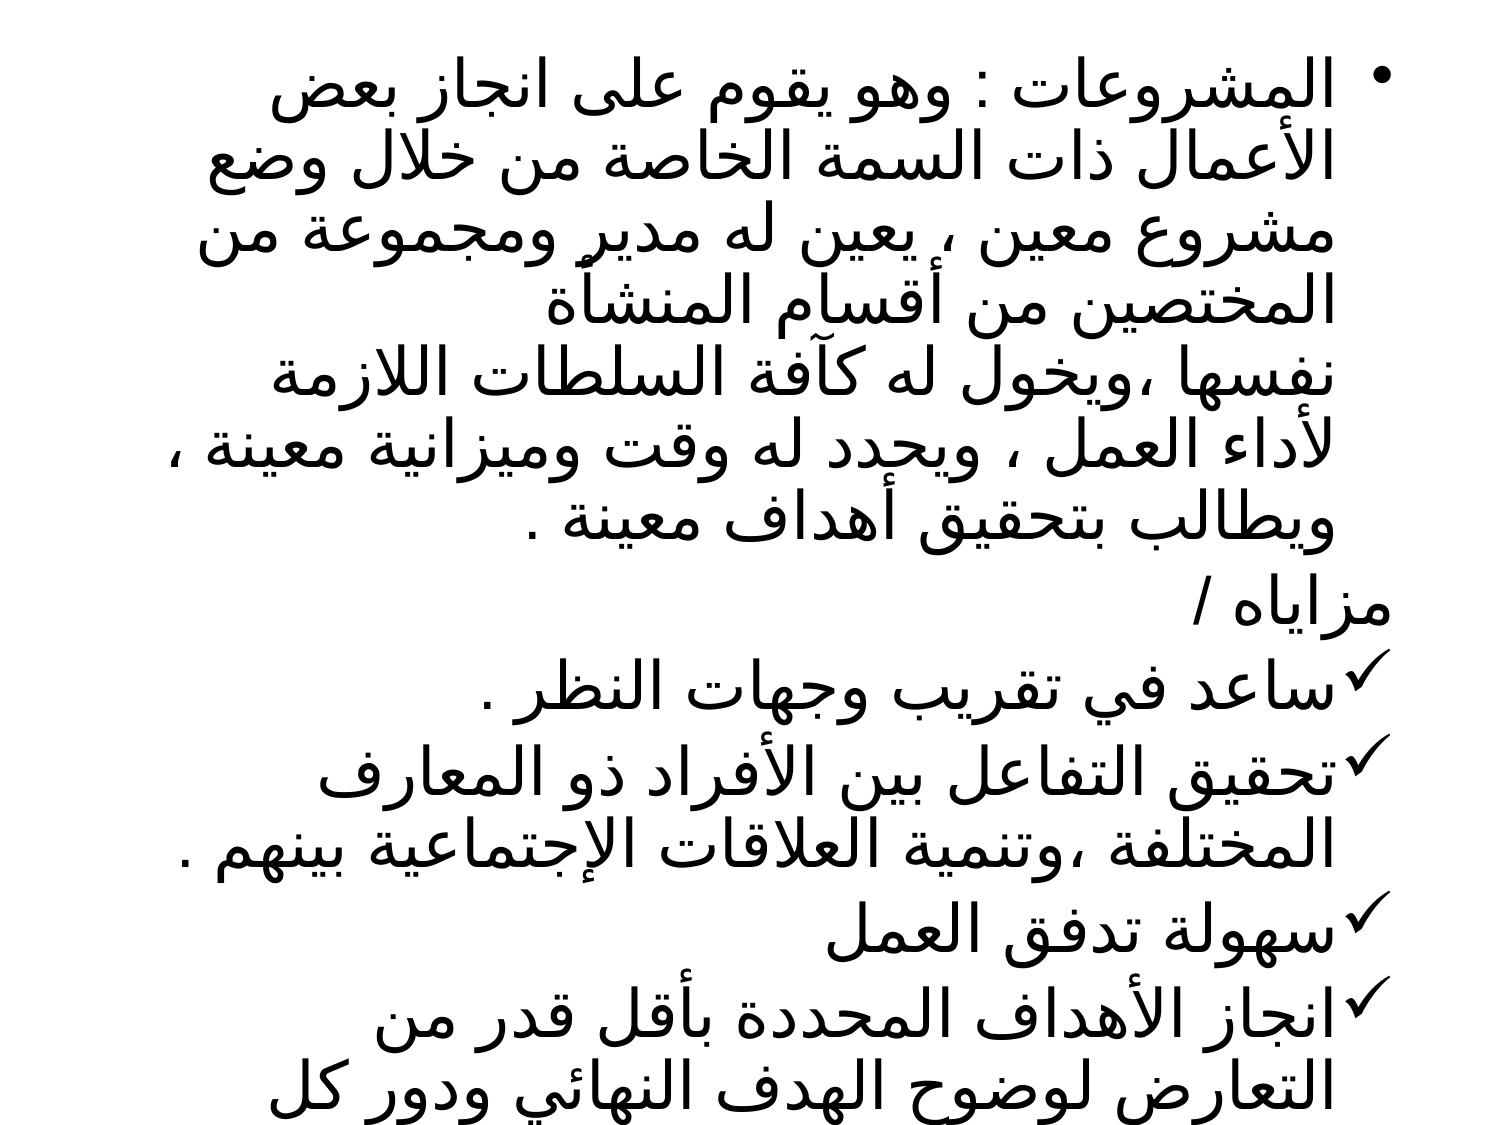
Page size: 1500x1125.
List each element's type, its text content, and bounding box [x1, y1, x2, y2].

list المشروعات : وهو يقوم على انجاز بعض الأعمال ذات السمة الخاصة من خلال وضع مشروع معين ، يعين له مدير ومجموعة من المختصين من أقسام المنشأة نفسها ،ويخول له كآفة السلطات اللازمة لأداء العمل ، ويحدد له وقت وميزانية معينة ، ويطالب بتحقيق أهداف معينة . مزاياه / ساعد في تقريب وجهات النظر . تحقيق التفاعل بين الأفراد ذو المعارف المختلفة ،وتنمية العلاقات الإجتماعية بينهم . سهولة تدفق العمل انجاز الأهداف المحددة بأقل قدر من التعارض لوضوح الهدف النهائي ودور كل عضو في المشروع. [135, 42, 1411, 1048]
